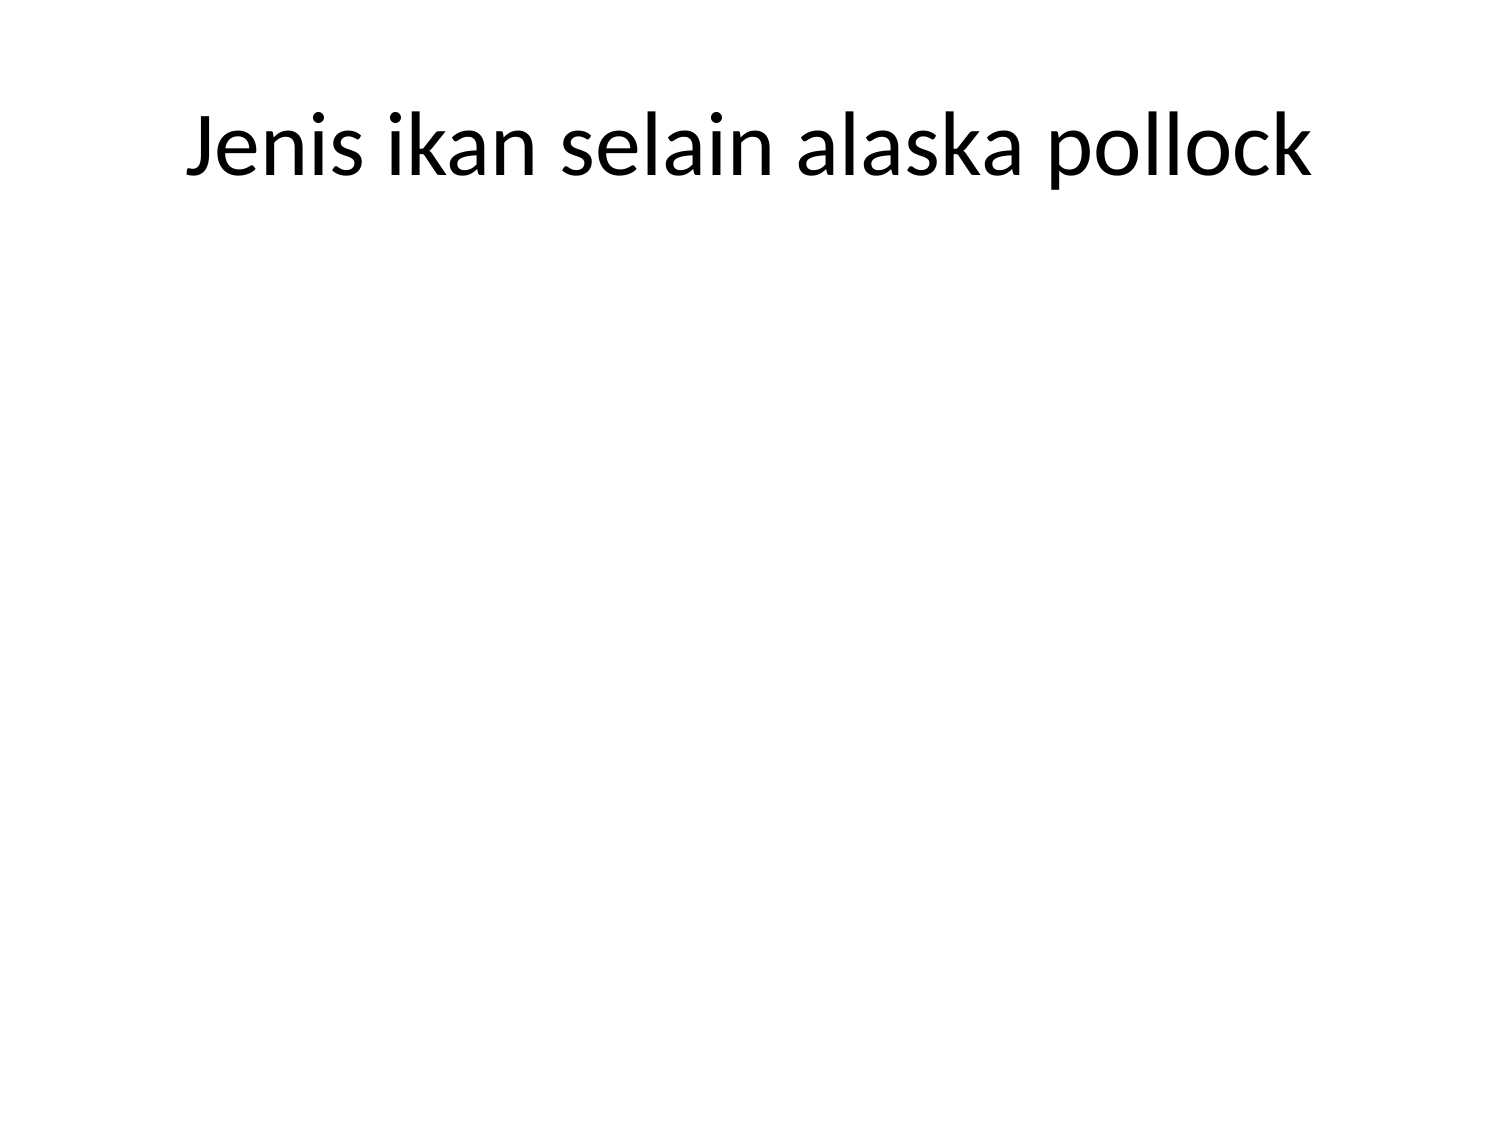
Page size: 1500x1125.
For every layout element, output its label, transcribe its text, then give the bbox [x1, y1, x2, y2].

title Jenis ikan selain alaska pollock [75, 45, 1425, 233]
